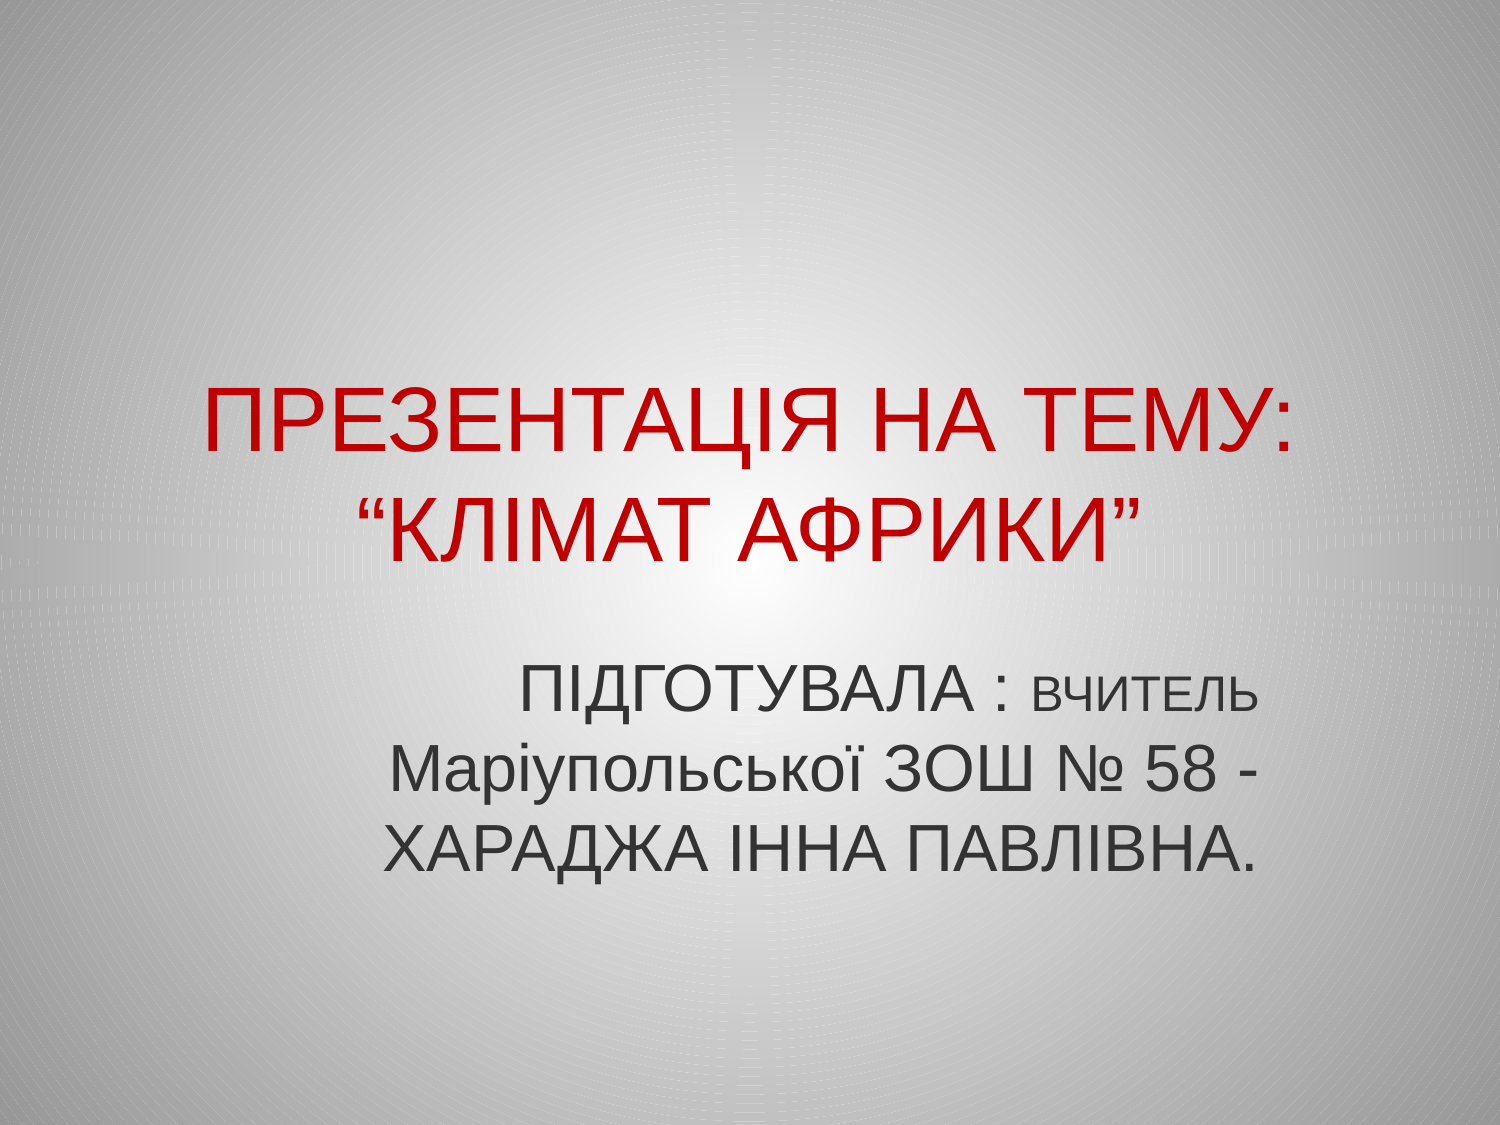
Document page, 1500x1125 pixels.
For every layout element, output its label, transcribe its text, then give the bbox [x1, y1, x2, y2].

title ПРЕЗЕНТАЦІЯ НА ТЕМУ: “КЛІМАТ АФРИКИ” [112, 349, 1388, 591]
subtitle ПІДГОТУВАЛА : ВЧИТЕЛЬ Маріупольської ЗОШ № 58 - ХАРАДЖА ІННА ПАВЛІВНА. [225, 637, 1275, 925]
